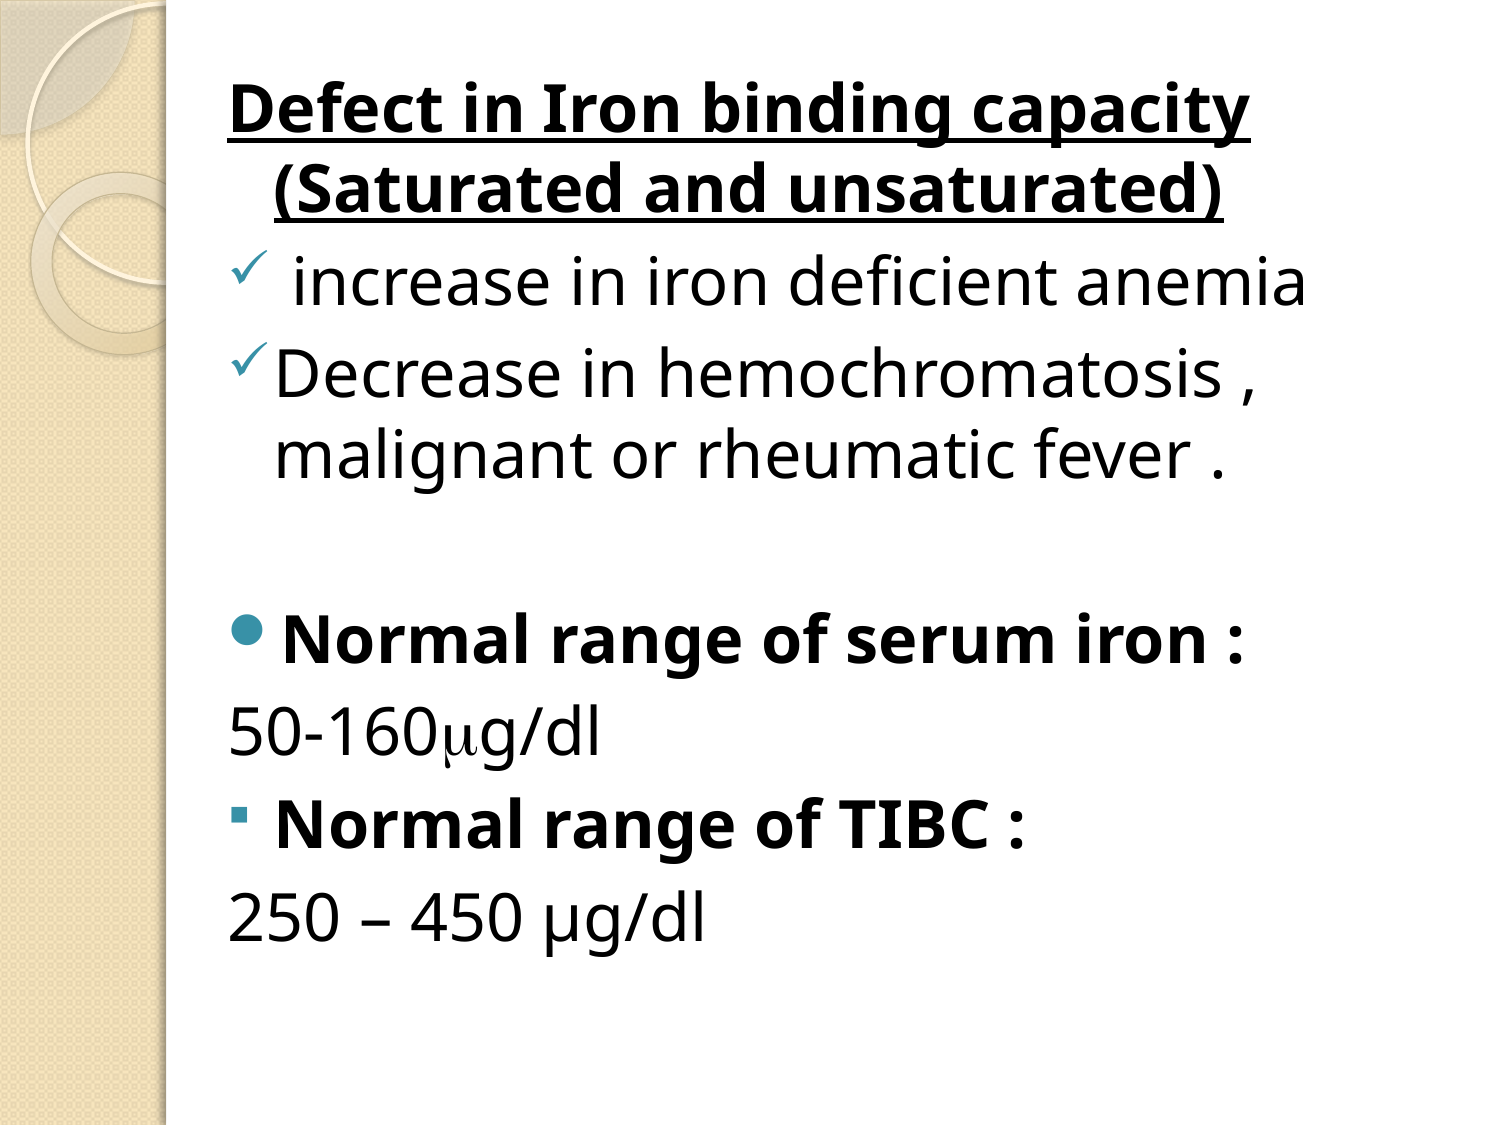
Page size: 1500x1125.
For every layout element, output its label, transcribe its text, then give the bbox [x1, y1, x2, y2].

list Defect in Iron binding capacity (Saturated and unsaturated) increase in iron deficient anemia Decrease in hemochromatosis , malignant or rheumatic fever . Normal range of serum iron : 50-160g/dl Normal range of TIBC : 250 – 450 µg/dl [199, 58, 1466, 1025]
